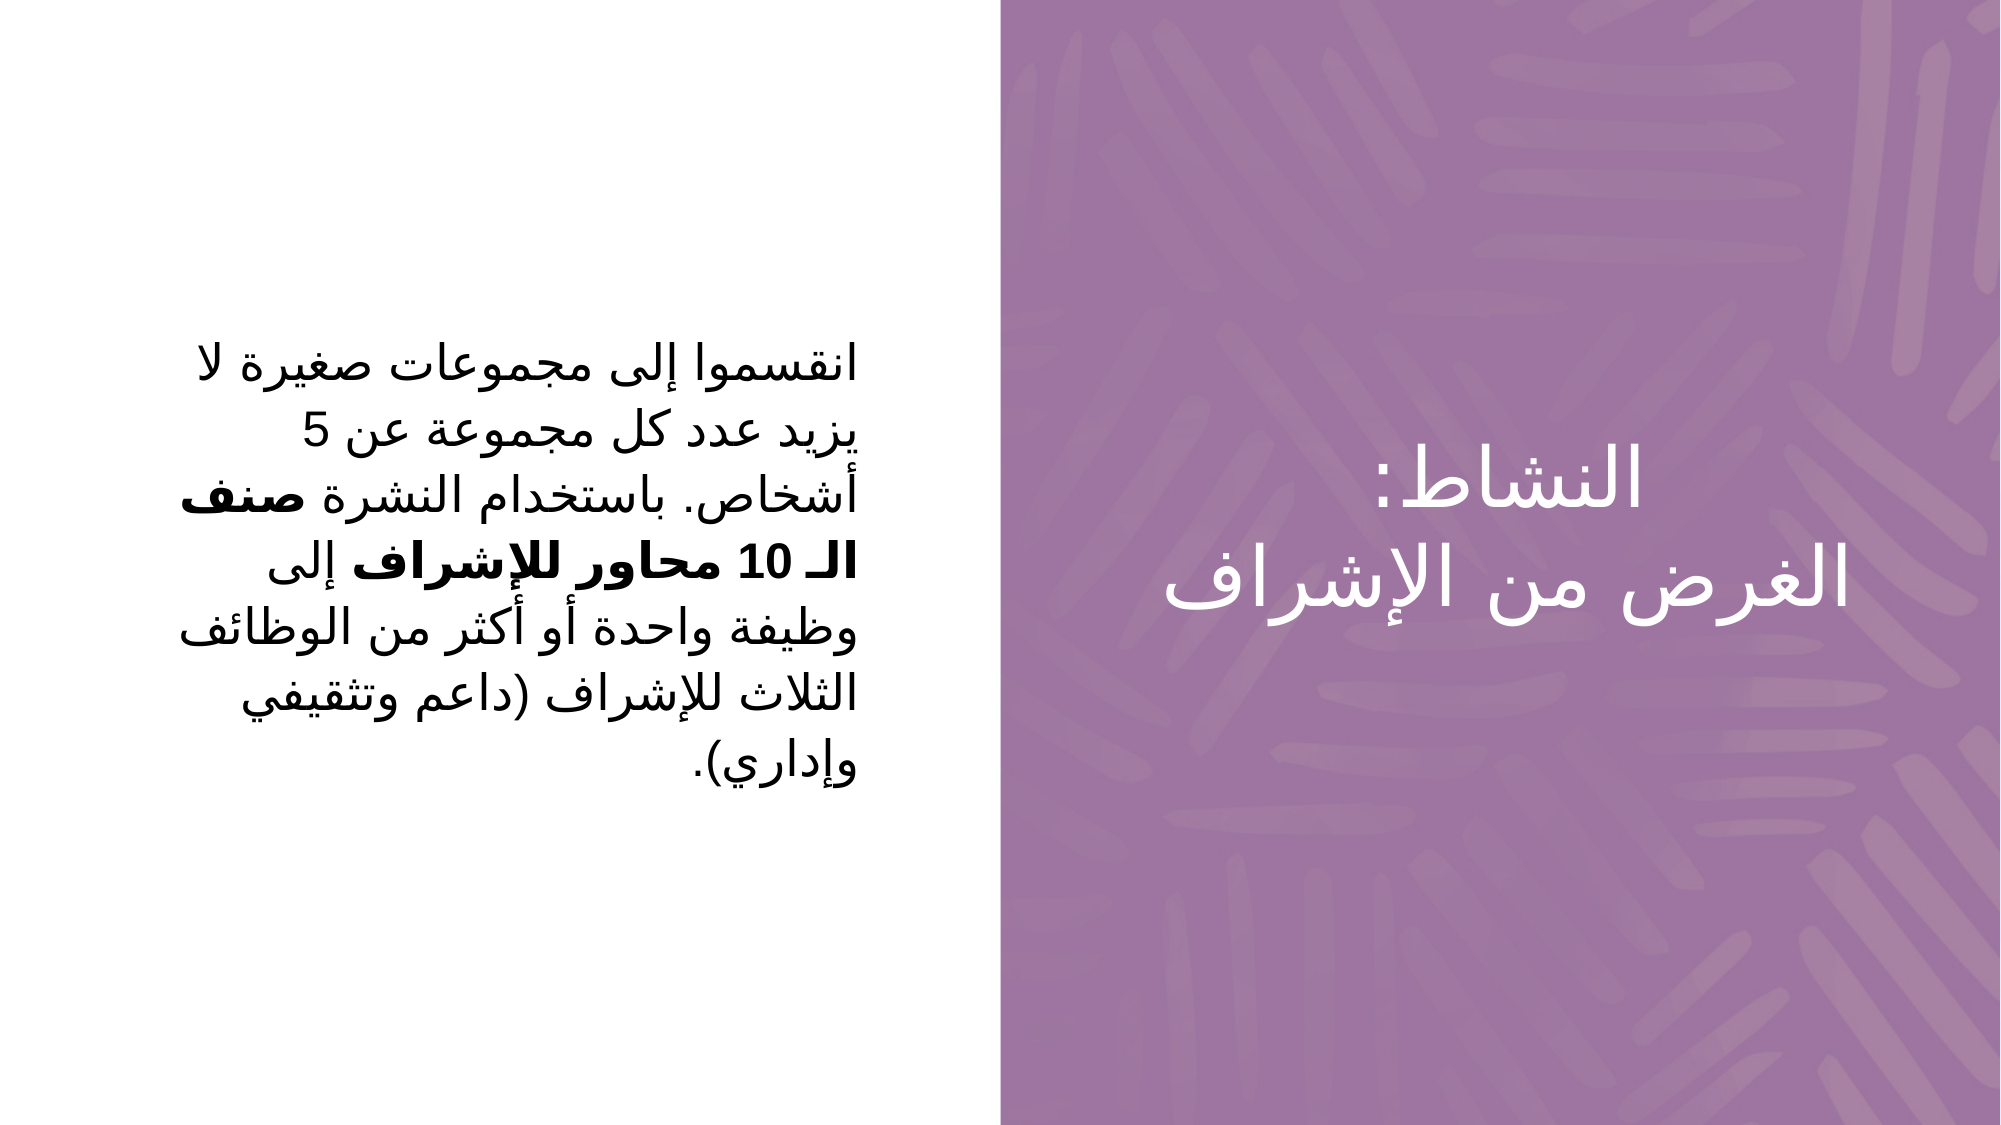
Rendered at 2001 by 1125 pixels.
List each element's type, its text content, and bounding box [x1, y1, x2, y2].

list انقسموا إلى مجموعات صغيرة لا يزيد عدد كل مجموعة عن 5 أشخاص. باستخدام النشرة صنف الـ 10 محاور للإشراف إلى وظيفة واحدة أو أكثر من الوظائف الثلاث للإشراف (داعم وتثقيفي وإداري). [132, 140, 868, 971]
title النشاط: الغرض من الإشراف [1117, 396, 1900, 651]
picture [0, 0, 2001, 1125]
